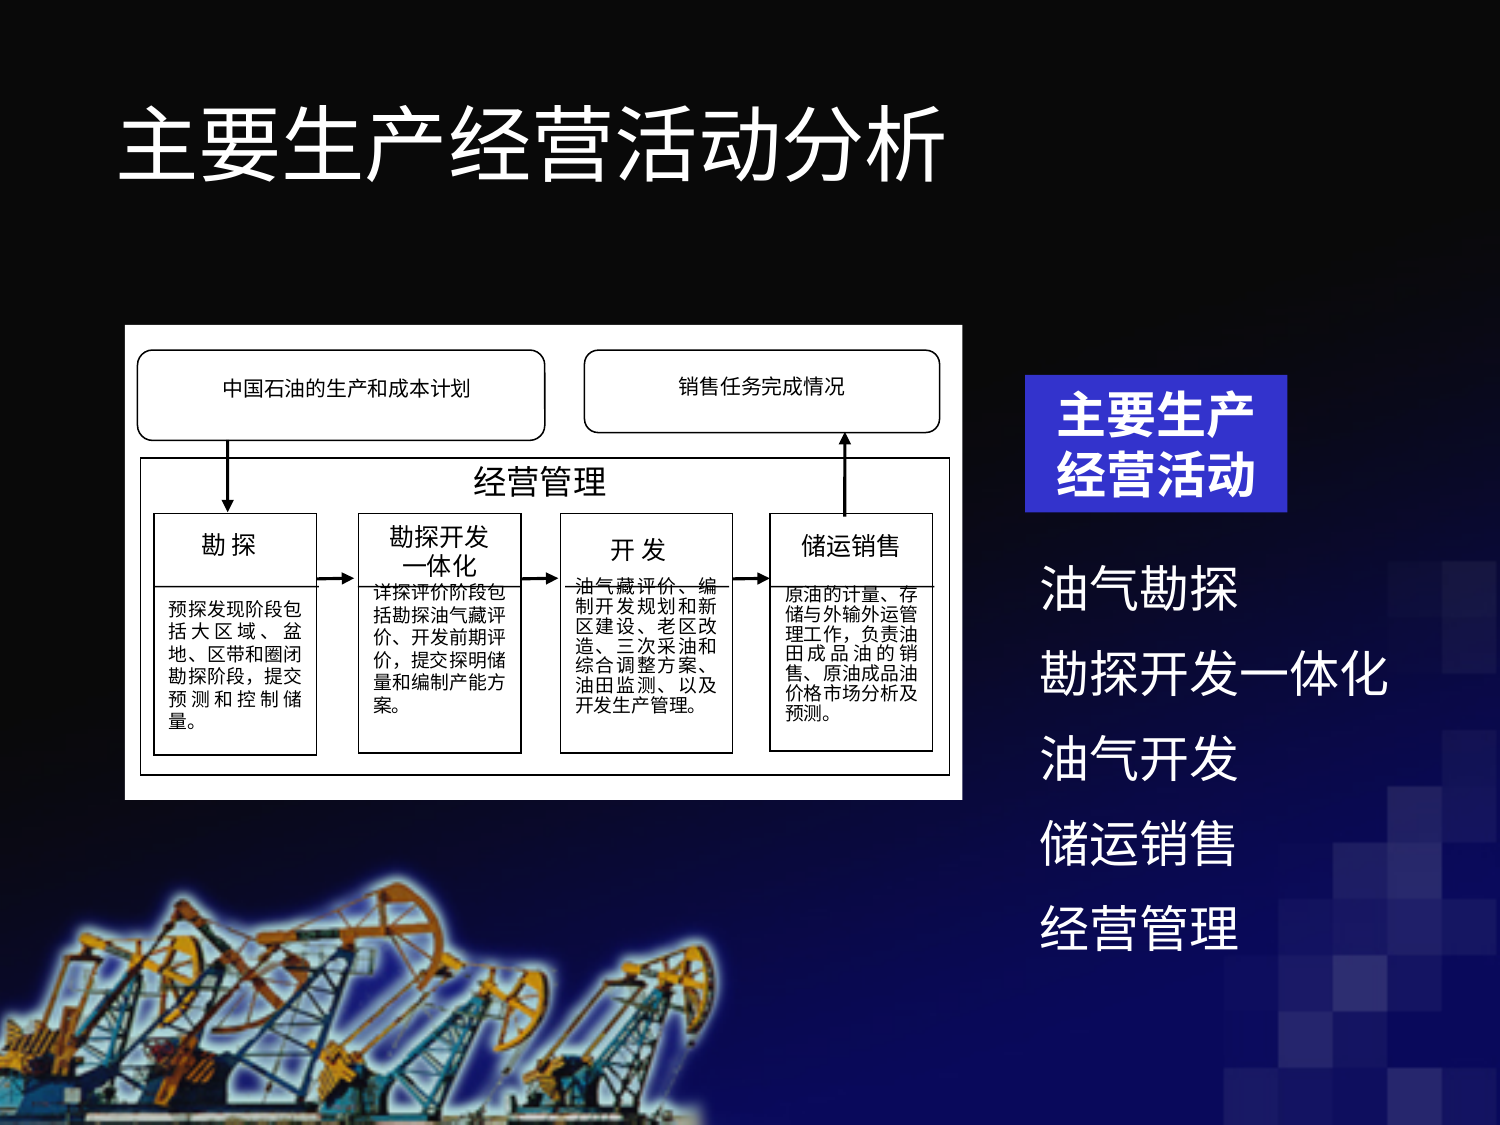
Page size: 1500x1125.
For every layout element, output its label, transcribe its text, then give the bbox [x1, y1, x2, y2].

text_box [124, 324, 963, 851]
text_box 油气勘探 勘探开发一体化 油气开发 储运销售 经营管理 [1025, 549, 1450, 965]
text_box 主要生产经营活动分析 [100, 84, 963, 200]
picture [0, 0, 1500, 1125]
text_box 主要生产 经营活动 [1025, 374, 1288, 513]
